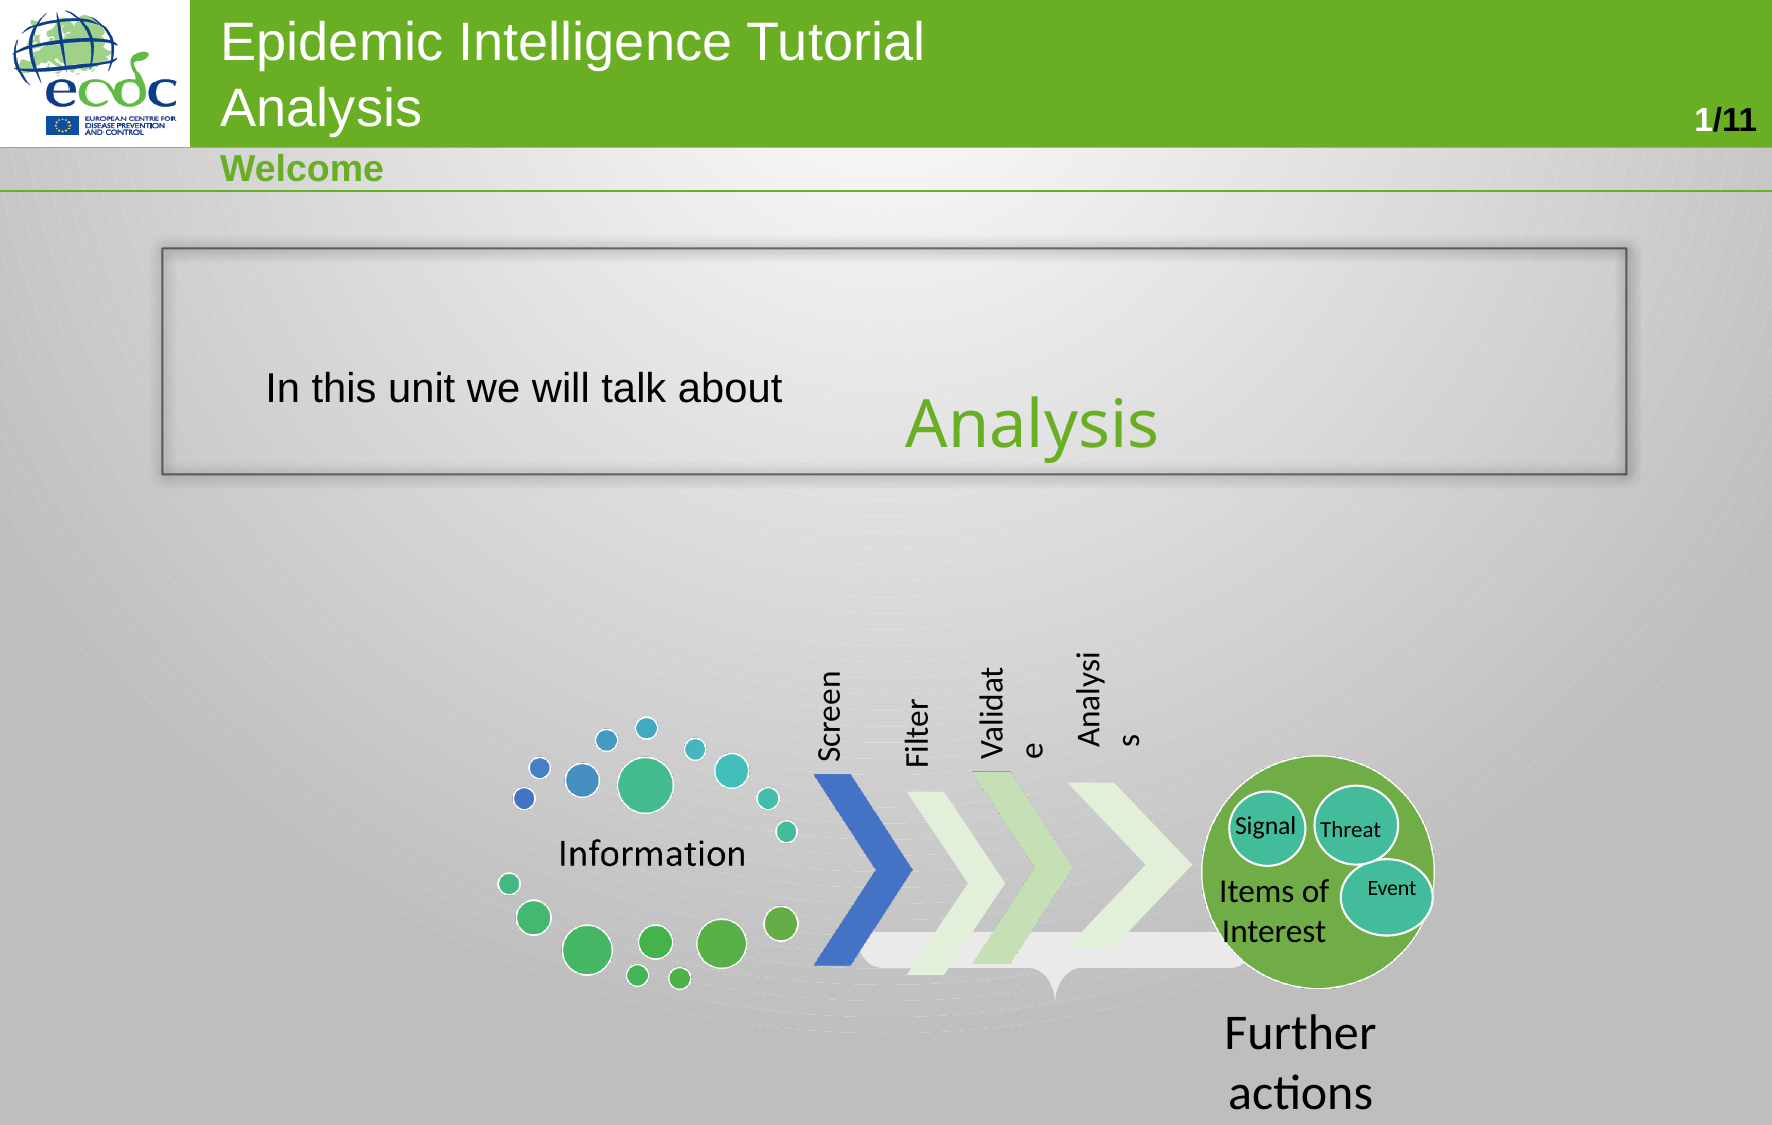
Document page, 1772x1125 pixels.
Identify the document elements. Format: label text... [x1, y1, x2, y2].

text_box Welcome [205, 141, 1406, 198]
text_box Filter [887, 666, 958, 715]
picture [0, 0, 190, 147]
text_box Analysis [890, 382, 1175, 470]
text_box Analysis [1058, 631, 1130, 715]
picture [496, 716, 1514, 1125]
text_box [162, 248, 1627, 475]
text_box Validate [962, 643, 1033, 715]
text_box Screen [799, 652, 870, 715]
